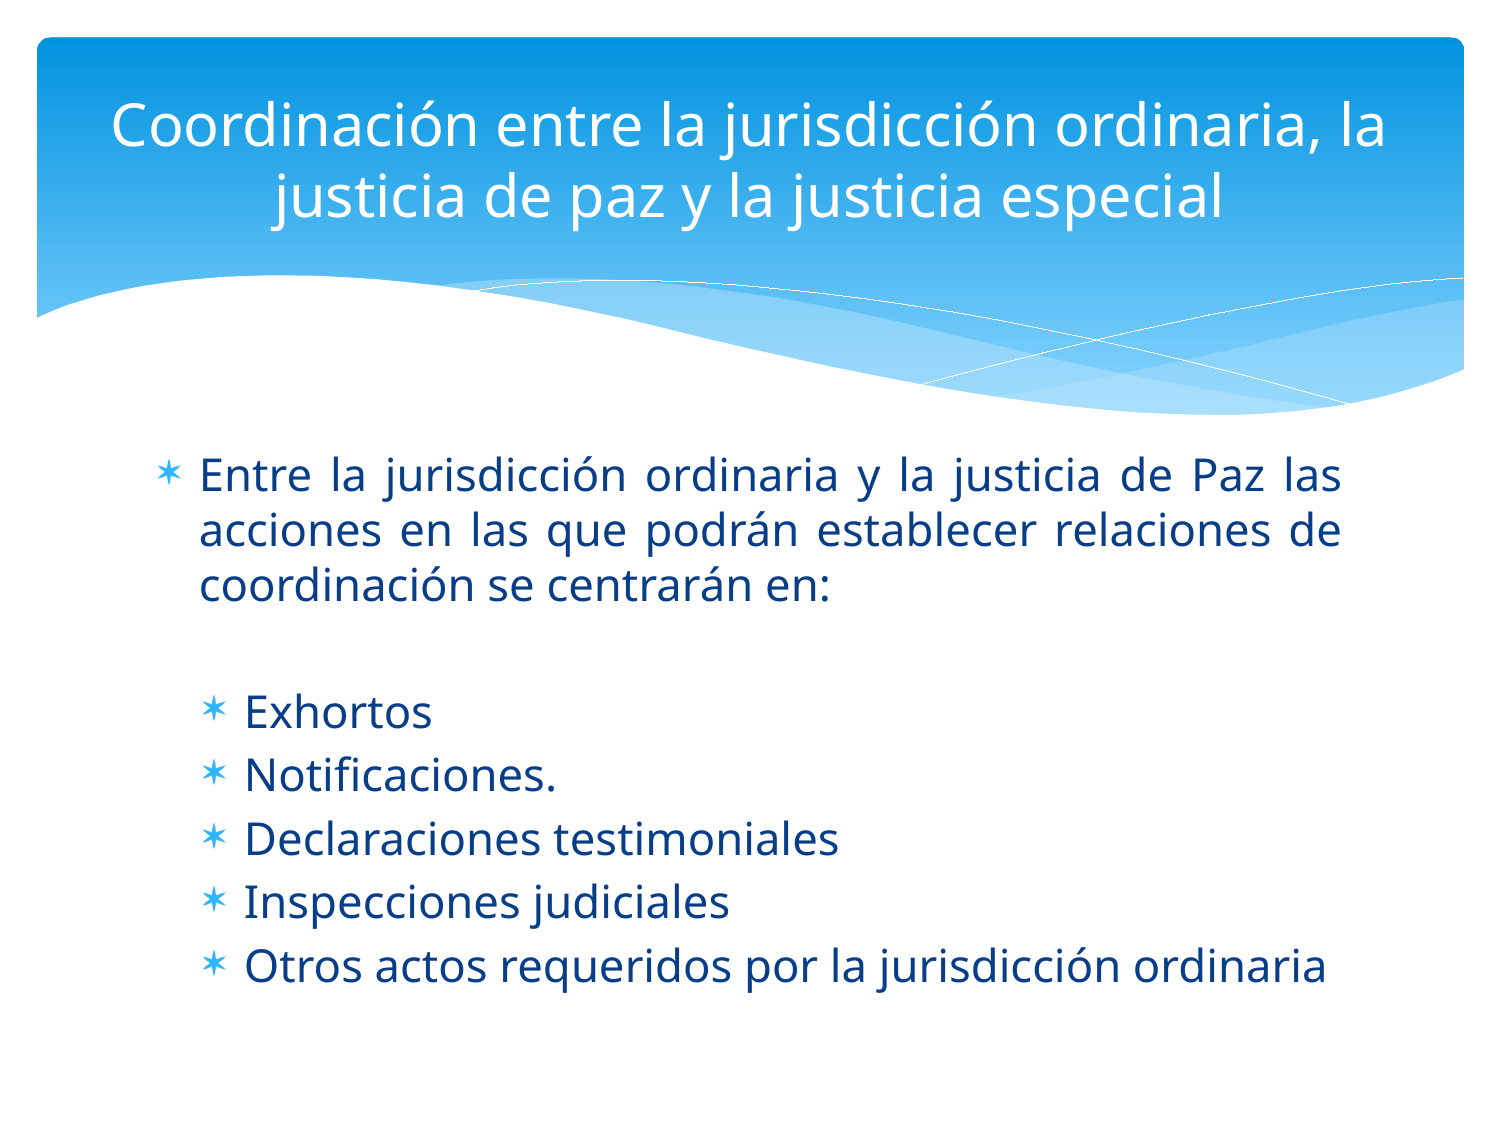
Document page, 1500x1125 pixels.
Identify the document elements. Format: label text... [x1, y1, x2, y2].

list Entre la jurisdicción ordinaria y la justicia de Paz las acciones en las que podrán establecer relaciones de coordinación se centrarán en: Exhortos Notificaciones. Declaraciones testimoniales Inspecciones judiciales Otros actos requeridos por la jurisdicción ordinaria [143, 438, 1359, 1005]
title Coordinación entre la jurisdicción ordinaria, la justicia de paz y la justicia especial [75, 55, 1425, 261]
